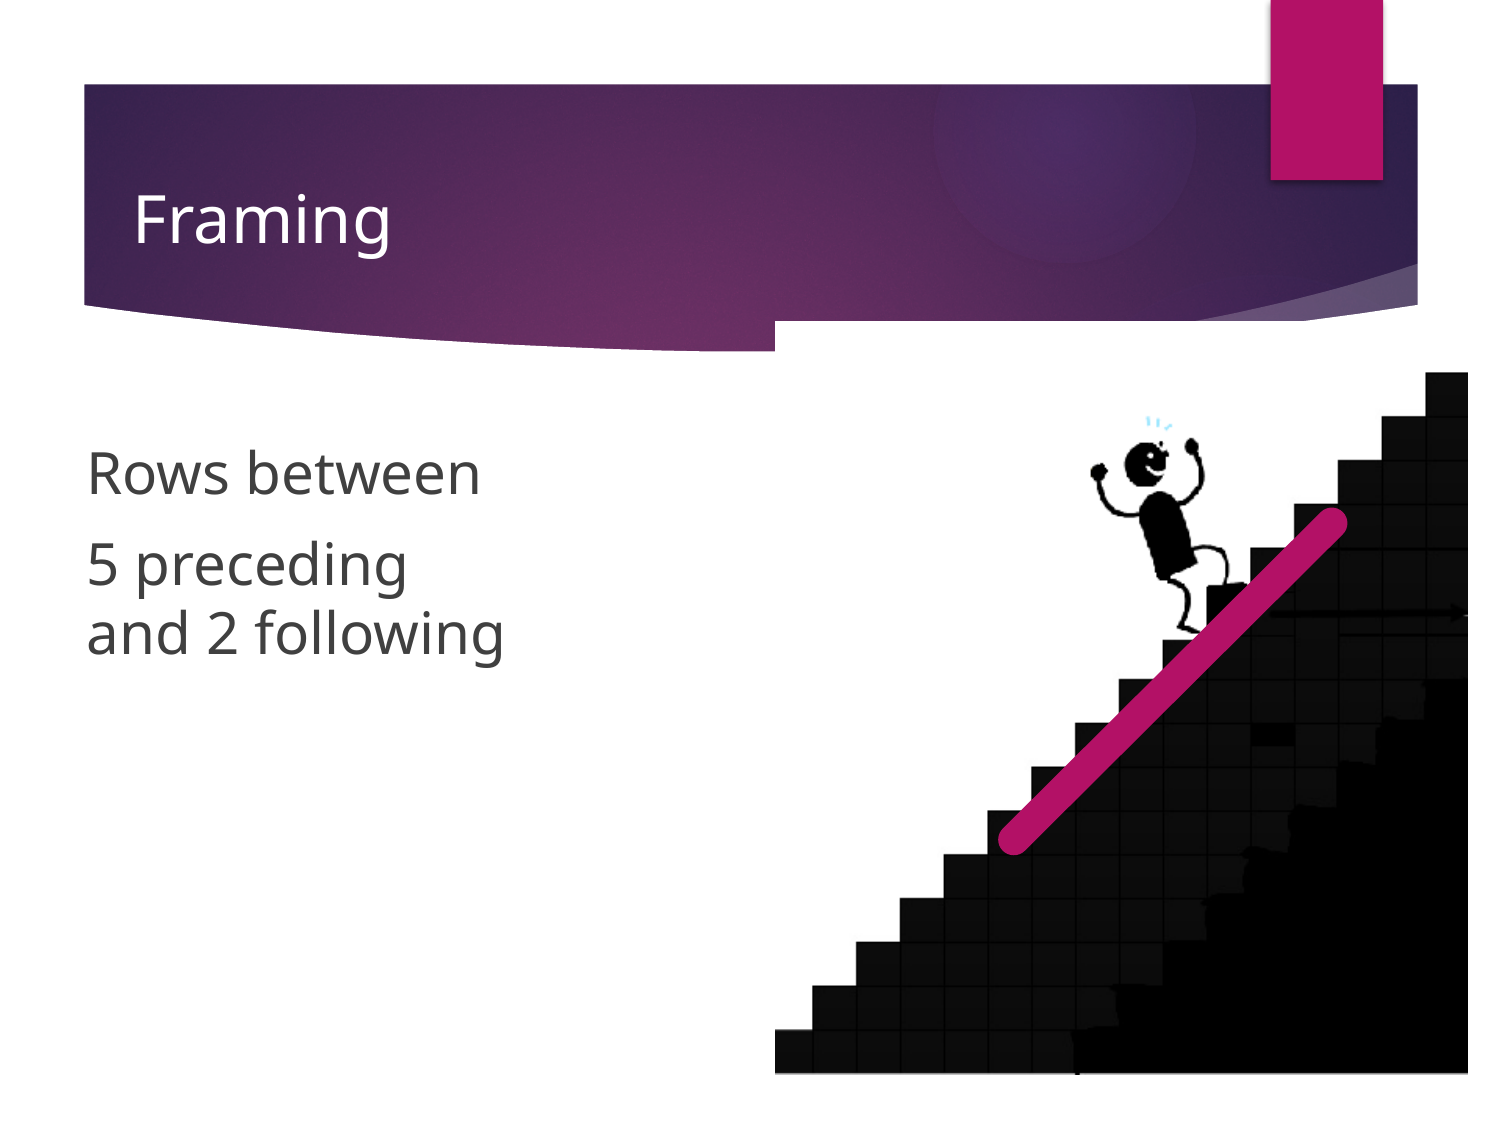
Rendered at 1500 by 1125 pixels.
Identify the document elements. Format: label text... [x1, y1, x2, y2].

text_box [1013, 522, 1333, 840]
list Rows between 5 preceding and 2 following [71, 428, 1422, 1125]
title Framing [117, 160, 1468, 274]
picture [775, 320, 1468, 1075]
